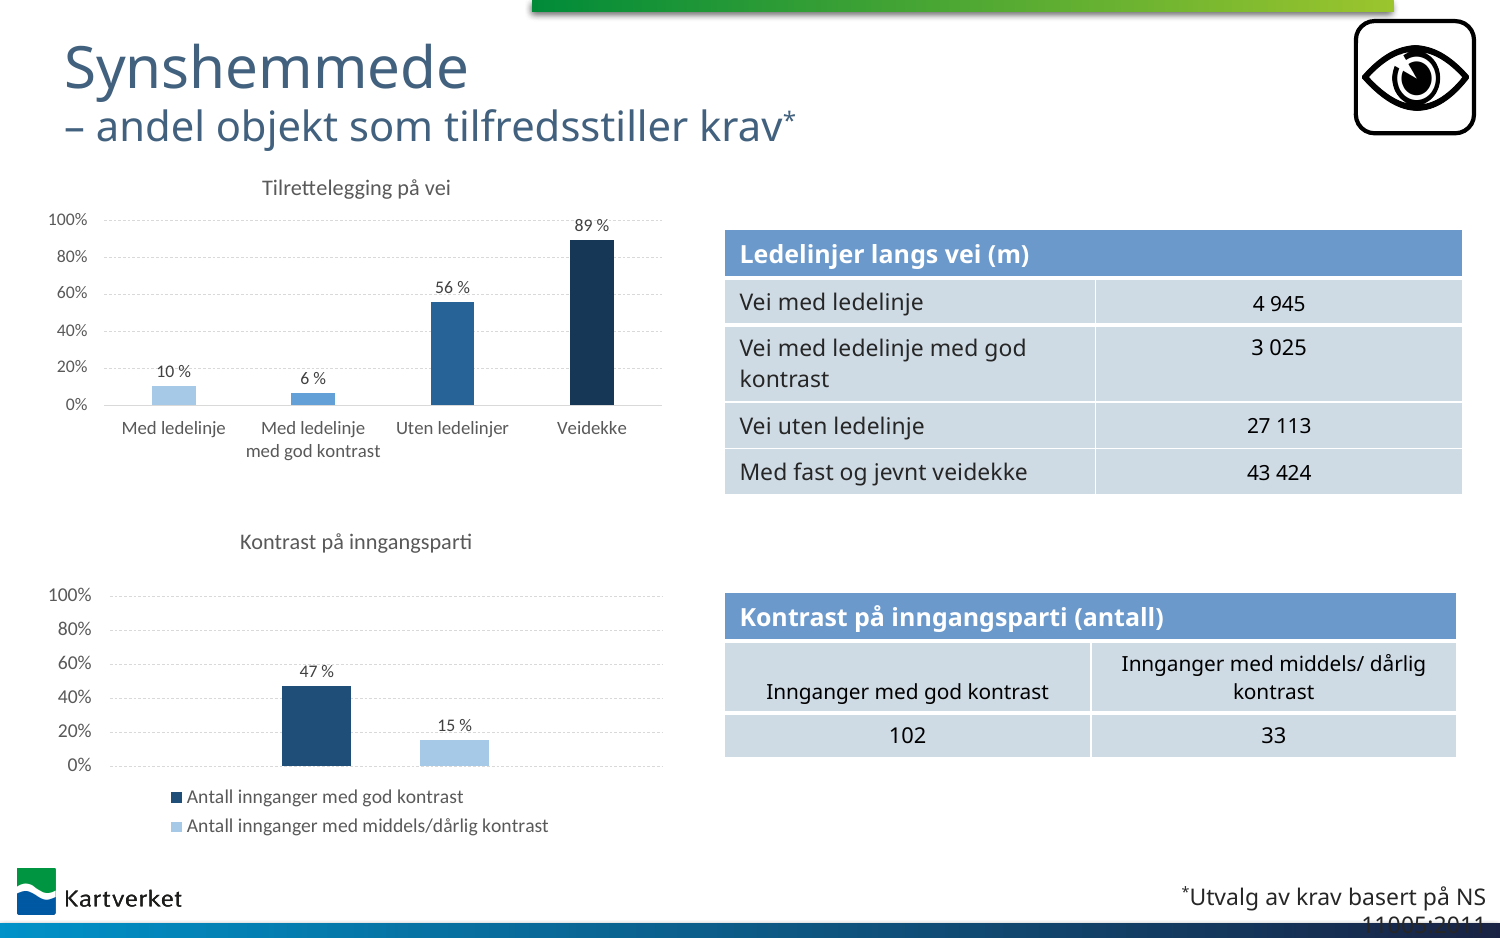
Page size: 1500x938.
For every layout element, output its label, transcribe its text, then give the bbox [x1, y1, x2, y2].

text_box Synshemmede – andel objekt som tilfredsstiller krav* [49, 24, 1431, 158]
table_cell Innganger med middels/ dårlig kontrast [1092, 643, 1456, 711]
table_cell Vei med ledelinje [725, 280, 1095, 323]
table_cell 43 424 [1096, 449, 1462, 494]
table_cell 33 [1092, 715, 1456, 757]
table_cell 102 [725, 715, 1090, 757]
table_cell Vei uten ledelinje [725, 403, 1095, 448]
table_cell 4 945 [1096, 280, 1462, 323]
table_cell 27 113 [1096, 403, 1462, 448]
text_box *Utvalg av krav basert på NS 11005:2011 [1068, 873, 1500, 938]
table_cell Med fast og jevnt veidekke [725, 449, 1095, 494]
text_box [1355, 20, 1475, 134]
table_header Kontrast på inngangsparti (antall) [725, 593, 1456, 639]
picture [41, 520, 673, 846]
table_header Ledelinjer langs vei (m) [725, 230, 1462, 276]
table_cell 3 025 [1096, 327, 1462, 401]
picture [41, 166, 673, 492]
table_cell Innganger med god kontrast [725, 643, 1090, 711]
table_cell Vei med ledelinje med god kontrast [725, 327, 1095, 401]
